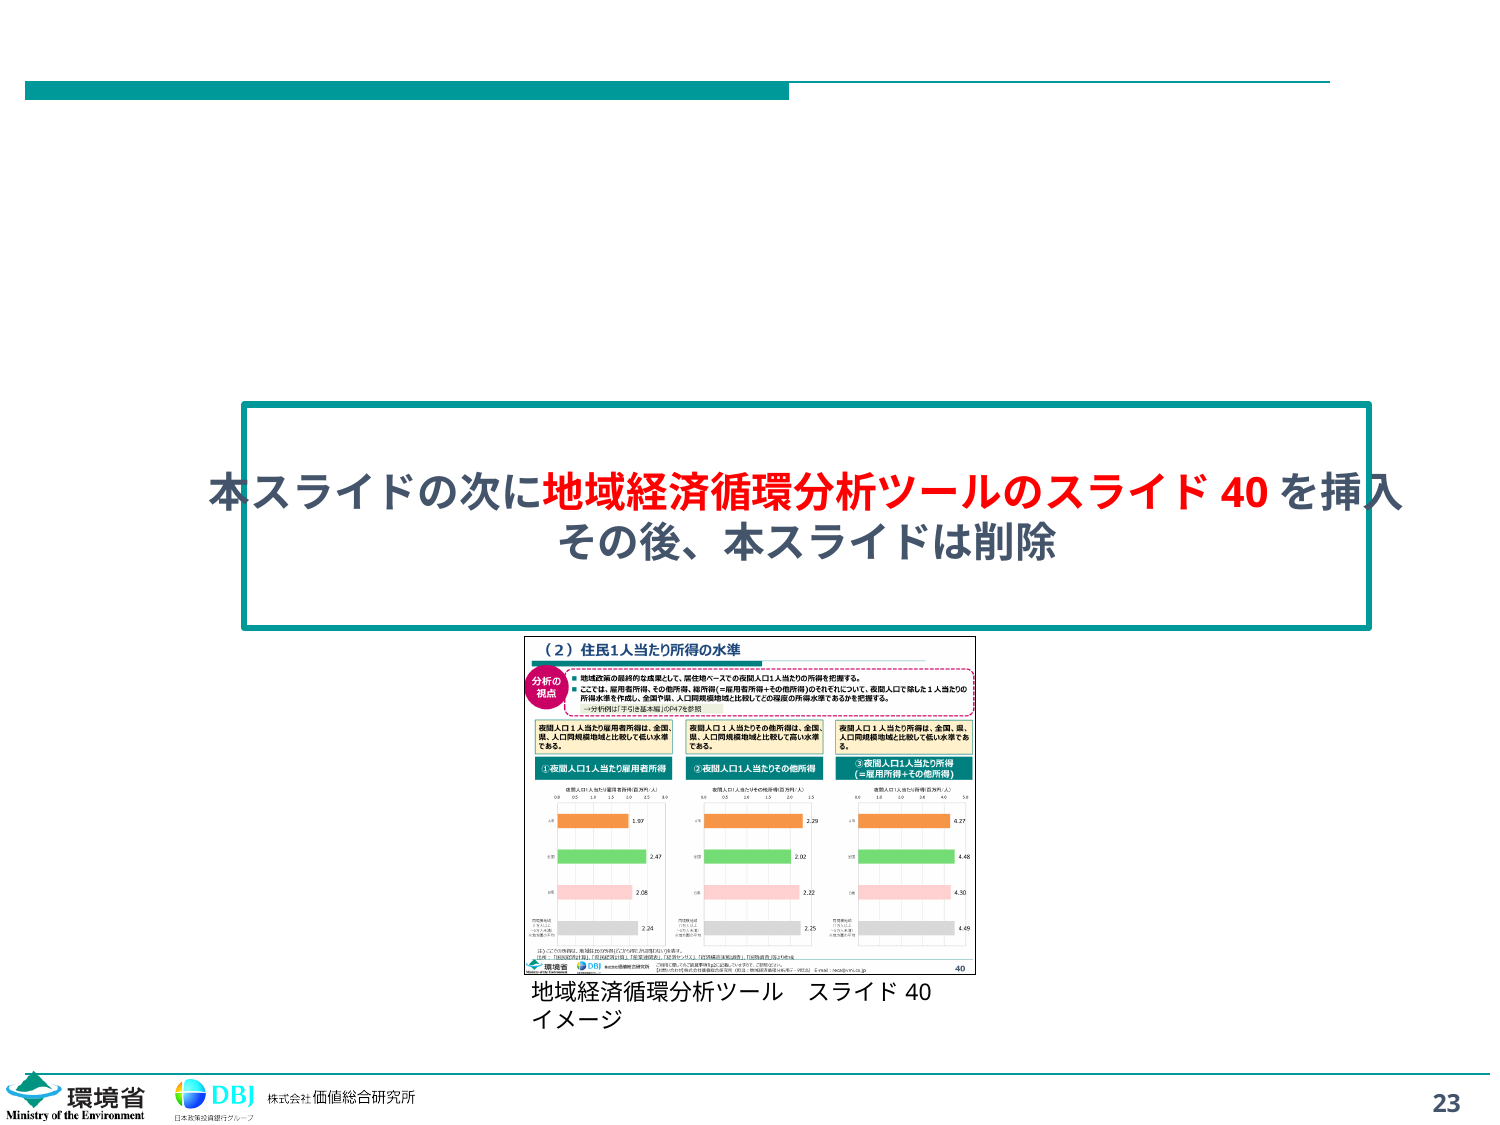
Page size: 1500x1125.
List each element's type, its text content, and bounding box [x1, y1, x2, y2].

text_box 地域経済循環分析ツール スライド40 イメージ [517, 970, 983, 1041]
picture [2, 1071, 148, 1125]
text_box 本スライドの次に地域経済循環分析ツールのスライド40を挿入 その後、本スライドは削除 [244, 404, 1369, 628]
picture [524, 636, 976, 975]
slide_number 23 [1393, 1079, 1500, 1122]
picture [171, 1075, 419, 1125]
